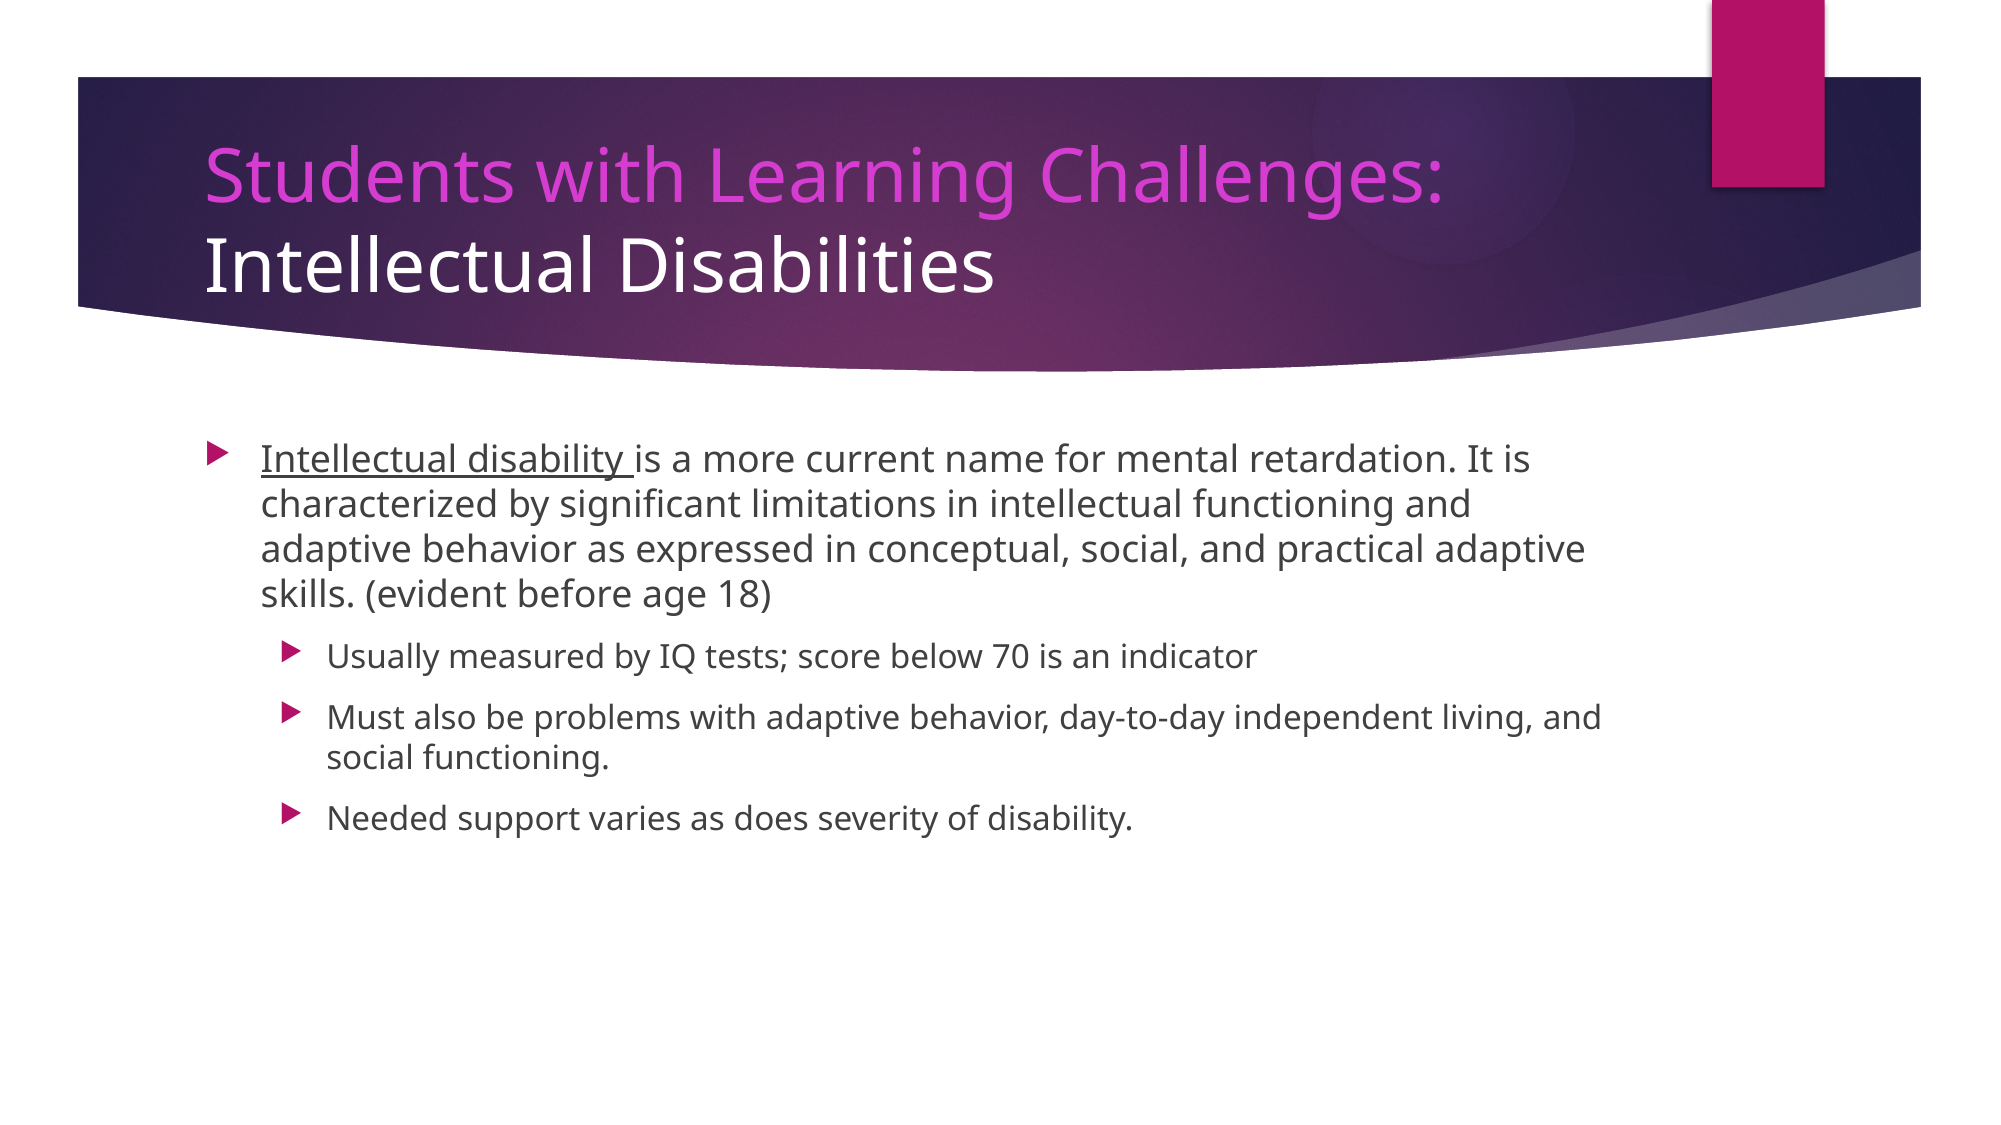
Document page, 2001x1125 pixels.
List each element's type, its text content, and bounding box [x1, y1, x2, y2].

title Students with Learning Challenges: Intellectual Disabilities [189, 159, 1627, 276]
list Intellectual disability is a more current name for mental retardation. It is characterized by significant limitations in intellectual functioning and adaptive behavior as expressed in conceptual, social, and practical adaptive skills. (evident before age 18) Usually measured by IQ tests; score below 70 is an indicator Must also be problems with adaptive behavior, day-to-day independent living, and social functioning. Needed support varies as does severity of disability. [189, 427, 1638, 988]
